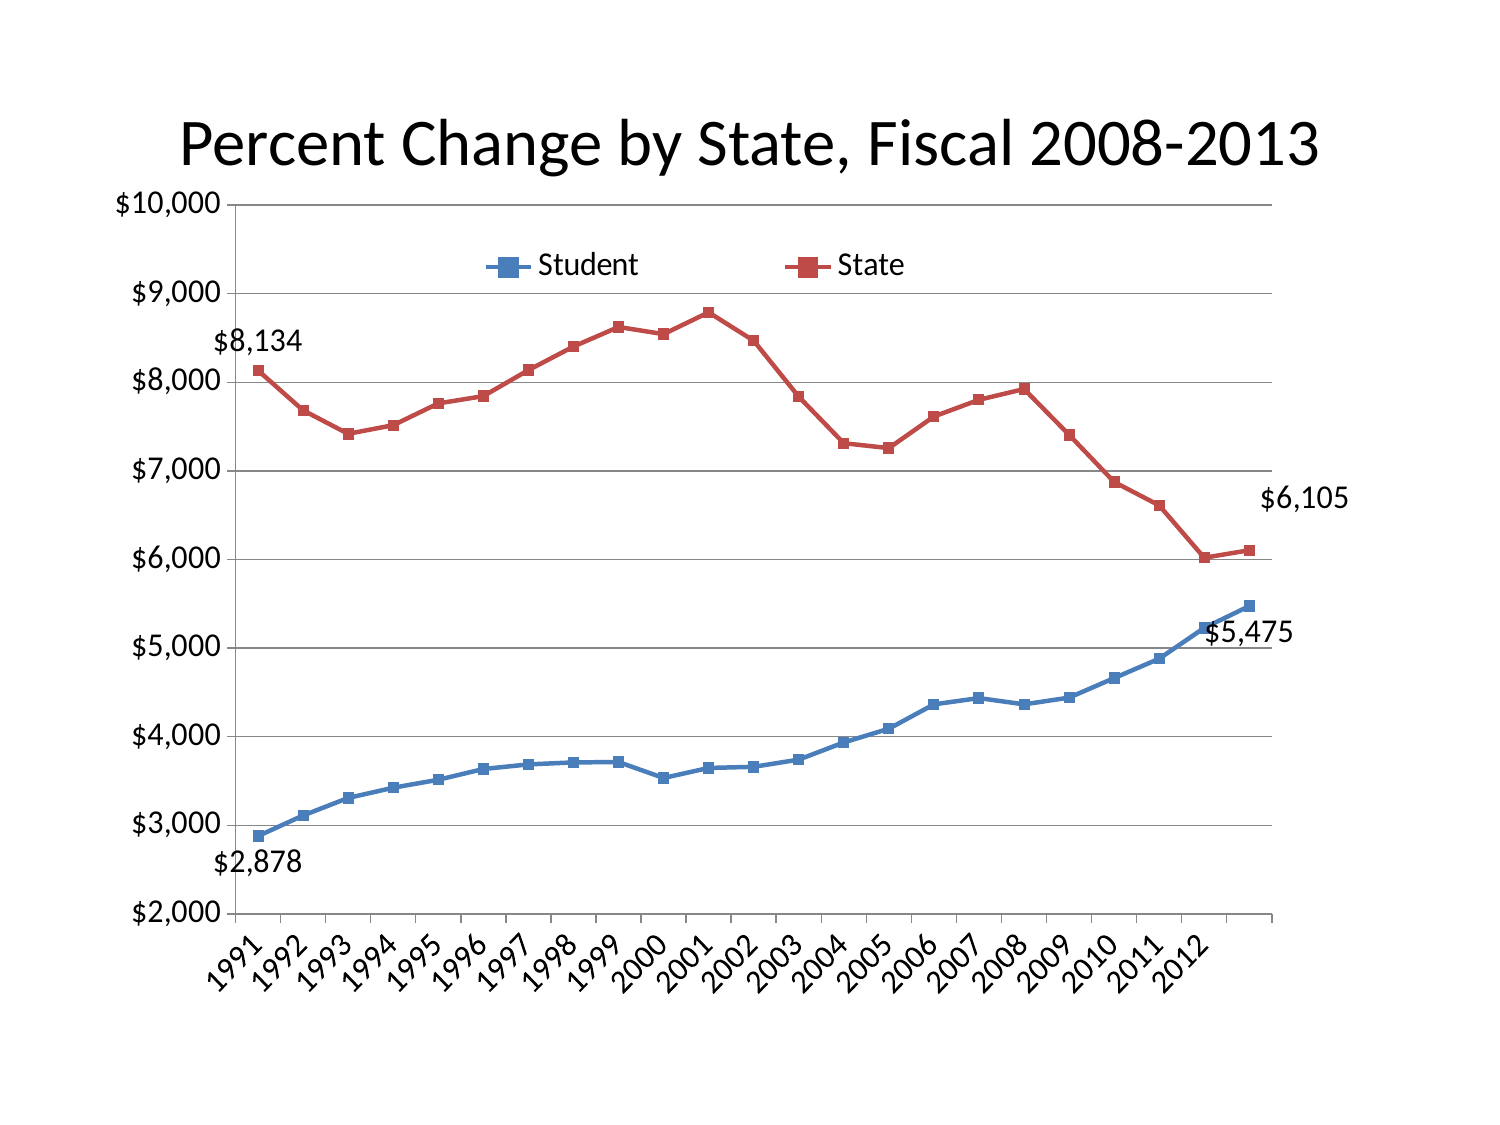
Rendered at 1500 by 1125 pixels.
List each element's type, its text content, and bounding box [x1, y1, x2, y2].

chart [99, 187, 1351, 1026]
title Percent Change by State, Fiscal 2008-2013 [75, 45, 1425, 233]
